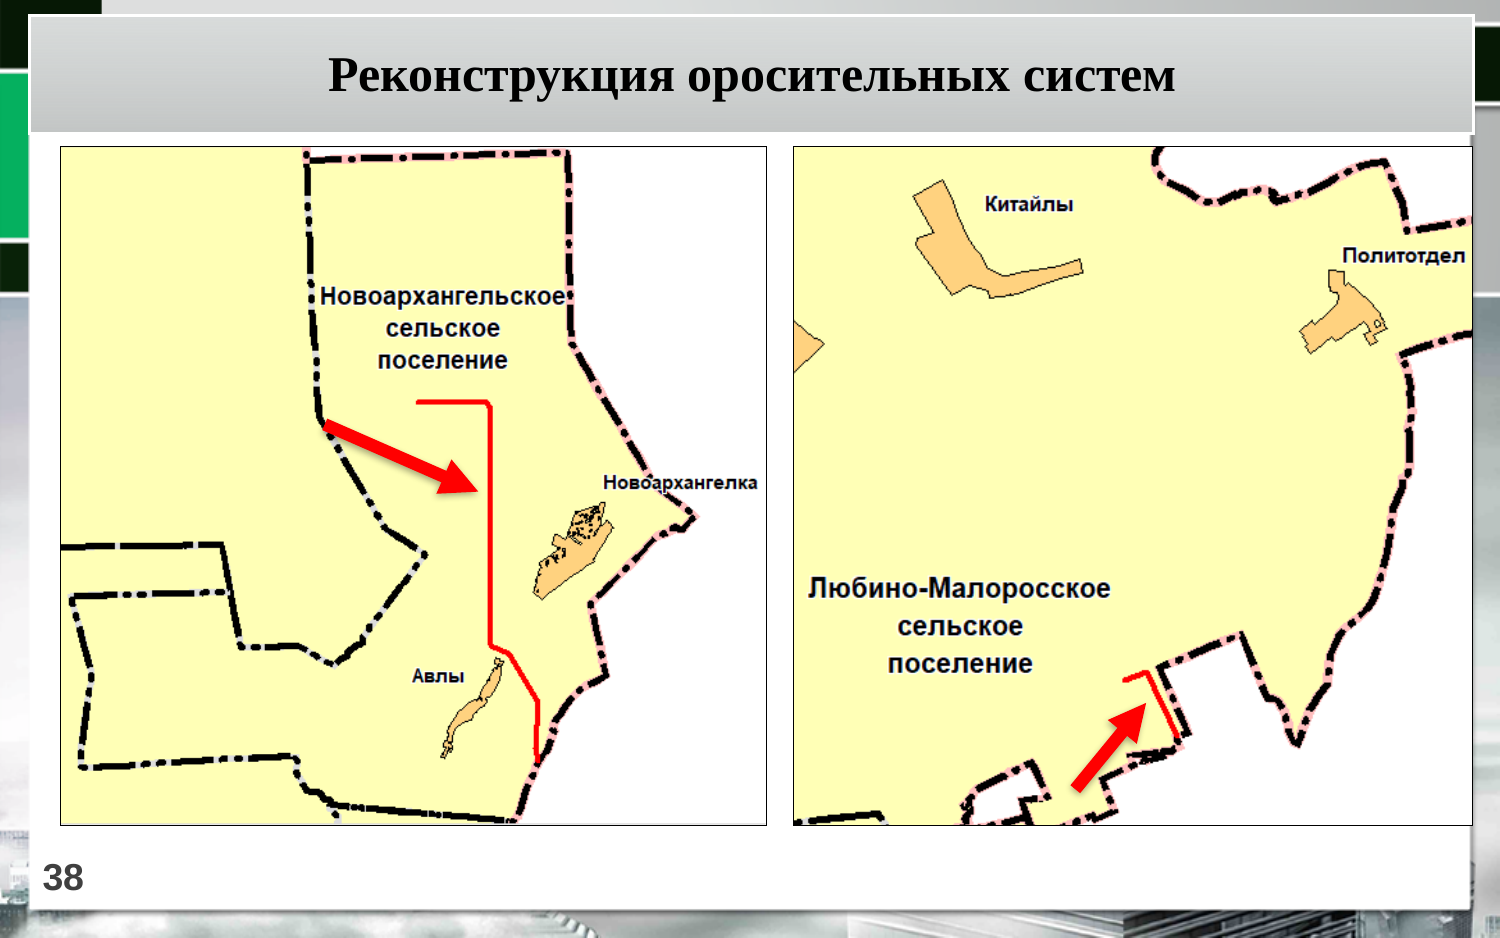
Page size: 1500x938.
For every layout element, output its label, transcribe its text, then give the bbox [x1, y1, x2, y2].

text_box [1075, 702, 1147, 790]
text_box 38 [27, 845, 99, 905]
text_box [324, 424, 479, 492]
picture [0, 0, 1500, 938]
